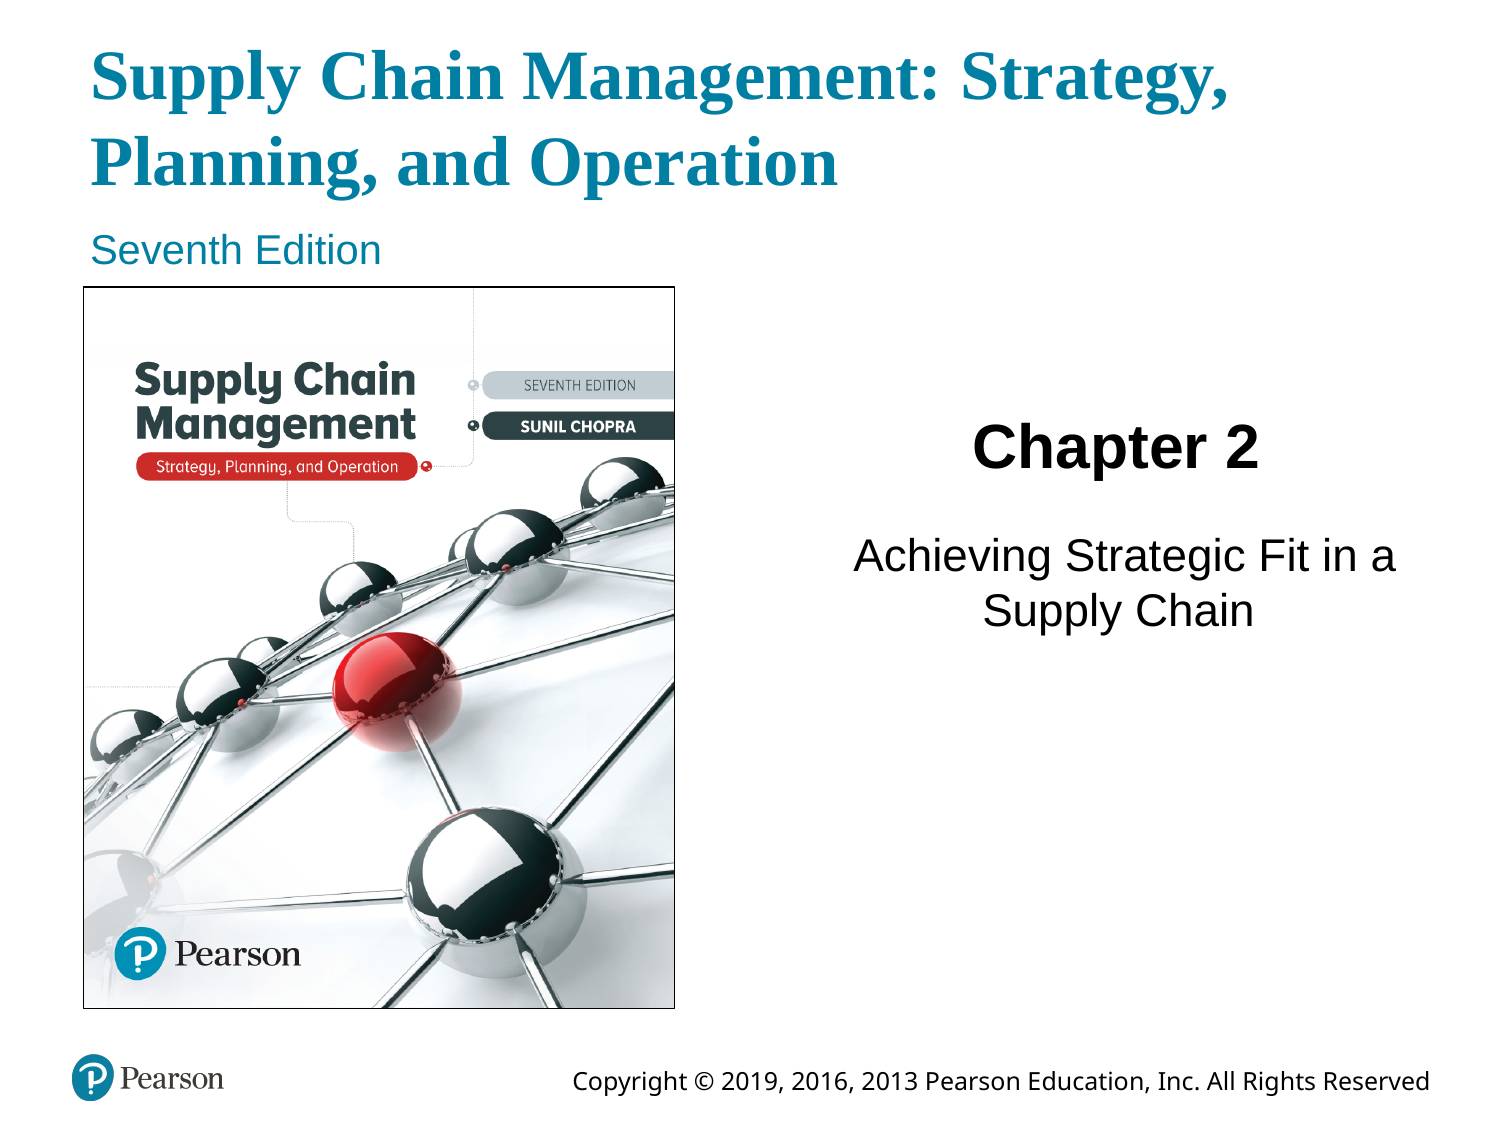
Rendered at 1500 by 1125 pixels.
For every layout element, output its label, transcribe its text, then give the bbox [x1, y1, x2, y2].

picture [72, 1054, 88, 1070]
picture [72, 1087, 83, 1101]
list Seventh Edition [75, 207, 1425, 272]
title Supply Chain Management: Strategy, Planning, and Operation [75, 35, 1447, 193]
list Achieving Strategic Fit in a Supply Chain [825, 510, 1425, 665]
list Chapter 2 [825, 316, 1425, 497]
picture [98, 1054, 224, 1101]
picture [80, 1063, 106, 1088]
picture [83, 287, 675, 1008]
list Copyright © 2019, 2016, 2013 Pearson Education, Inc. All Rights Reserved [450, 1062, 1447, 1100]
